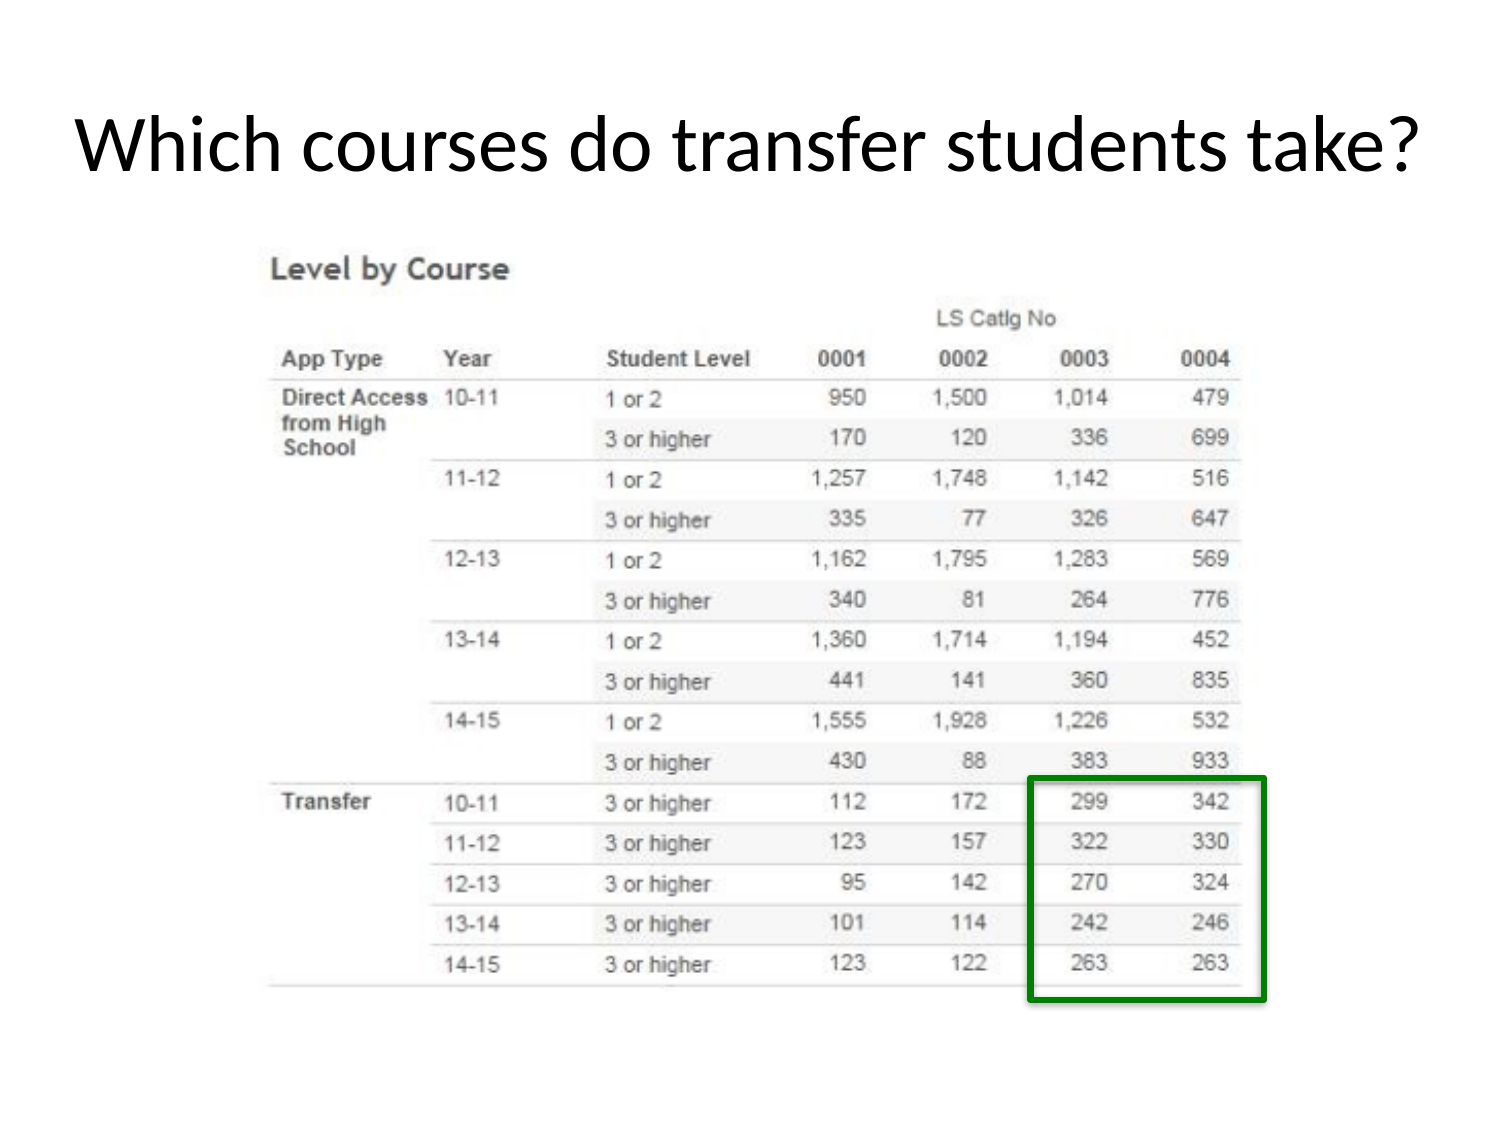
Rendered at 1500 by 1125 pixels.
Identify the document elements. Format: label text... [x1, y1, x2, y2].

title Which courses do transfer students take? [1295, 45, 1500, 233]
title Which courses do transfer students take? [0, 45, 233, 233]
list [235, 44, 1295, 1125]
